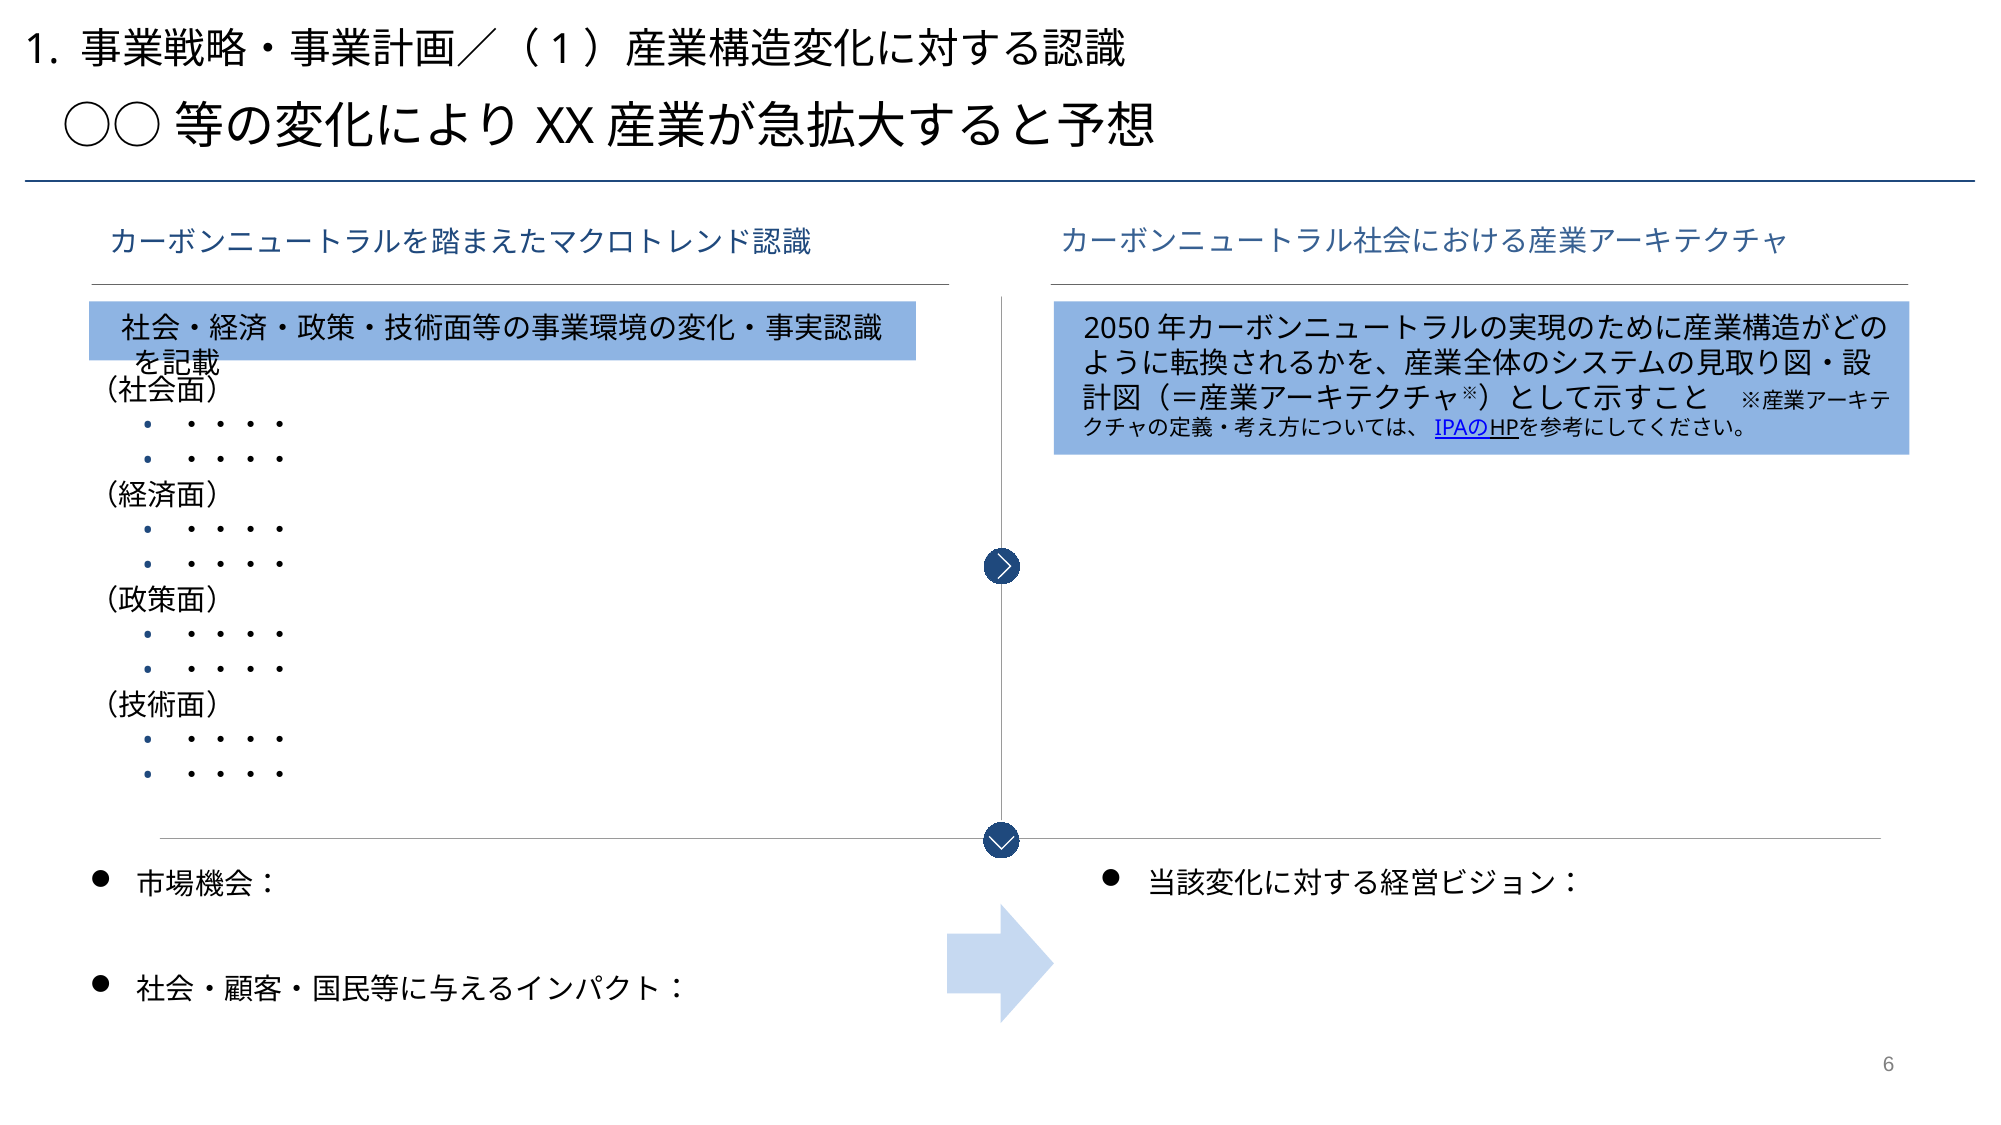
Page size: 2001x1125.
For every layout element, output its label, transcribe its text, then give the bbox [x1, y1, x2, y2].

text_box カーボンニュートラルを踏まえたマクロトレンド認識 [93, 211, 943, 270]
text_box 社会・経済・政策・技術面等の事業環境の変化・事実認識を記載 [88, 301, 917, 361]
text_box 2050年カーボンニュートラルの実現のために産業構造がどのように転換されるかを、産業全体のシステムの見取り図・設計図（＝産業アーキテクチャ※）として示すこと ※産業アーキテクチャの定義・考え方については、IPAのHPを参考にしてください。 [1053, 301, 1910, 455]
text_box 市場機会： 社会・顧客・国民等に与えるインパクト： [89, 857, 923, 1083]
text_box ○○等の変化によりXX産業が急拡大すると予想 [62, 100, 1908, 155]
text_box カーボンニュートラル社会における産業アーキテクチャ [1045, 210, 1819, 269]
text_box （社会面） ・・・・ ・・・・ （経済面） ・・・・ ・・・・ （政策面） ・・・・ ・・・・ （技術面） ・・・・ ・・・・ [88, 363, 923, 743]
text_box 1. 事業戦略・事業計画／（1）産業構造変化に対する認識 [24, 28, 1818, 74]
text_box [983, 822, 1020, 859]
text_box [983, 296, 1020, 820]
text_box 当該変化に対する経営ビジョン： [1099, 856, 1662, 1051]
text_box [946, 902, 1055, 1025]
